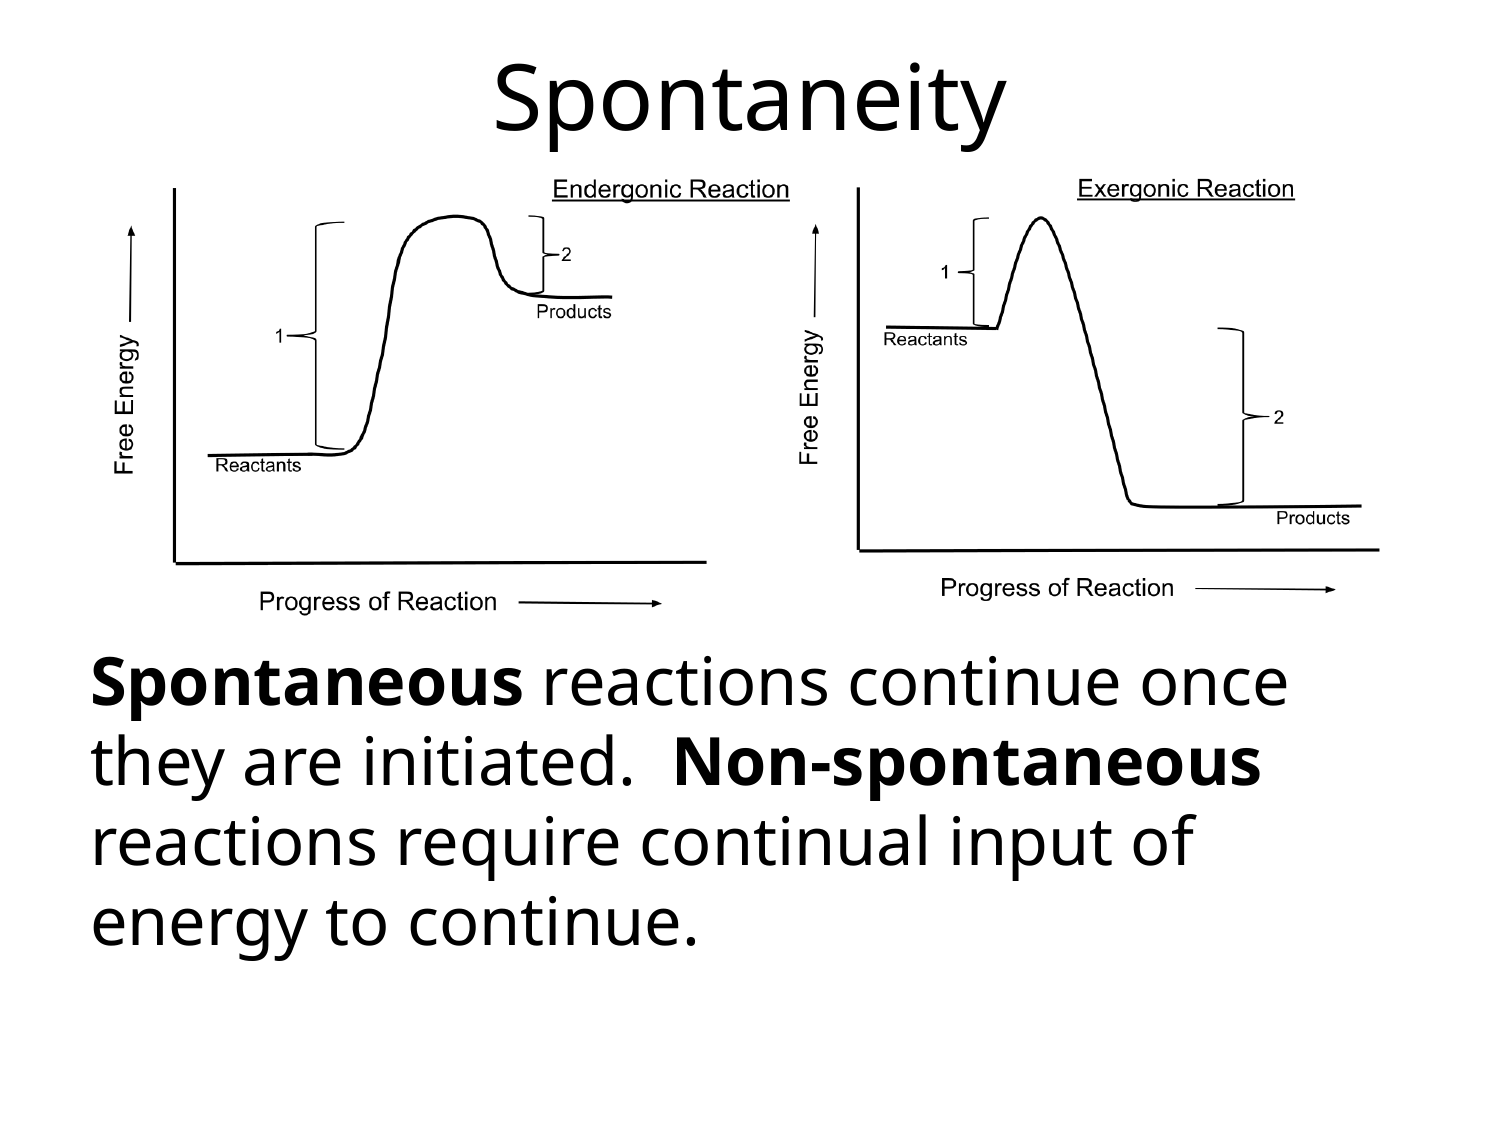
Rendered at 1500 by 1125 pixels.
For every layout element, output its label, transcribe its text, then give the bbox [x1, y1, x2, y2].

list Spontaneous reactions continue once they are initiated. Non-spontaneous reactions require continual input of energy to continue. [75, 640, 1425, 1125]
picture [58, 167, 1494, 632]
title Spontaneity [75, 0, 1425, 165]
